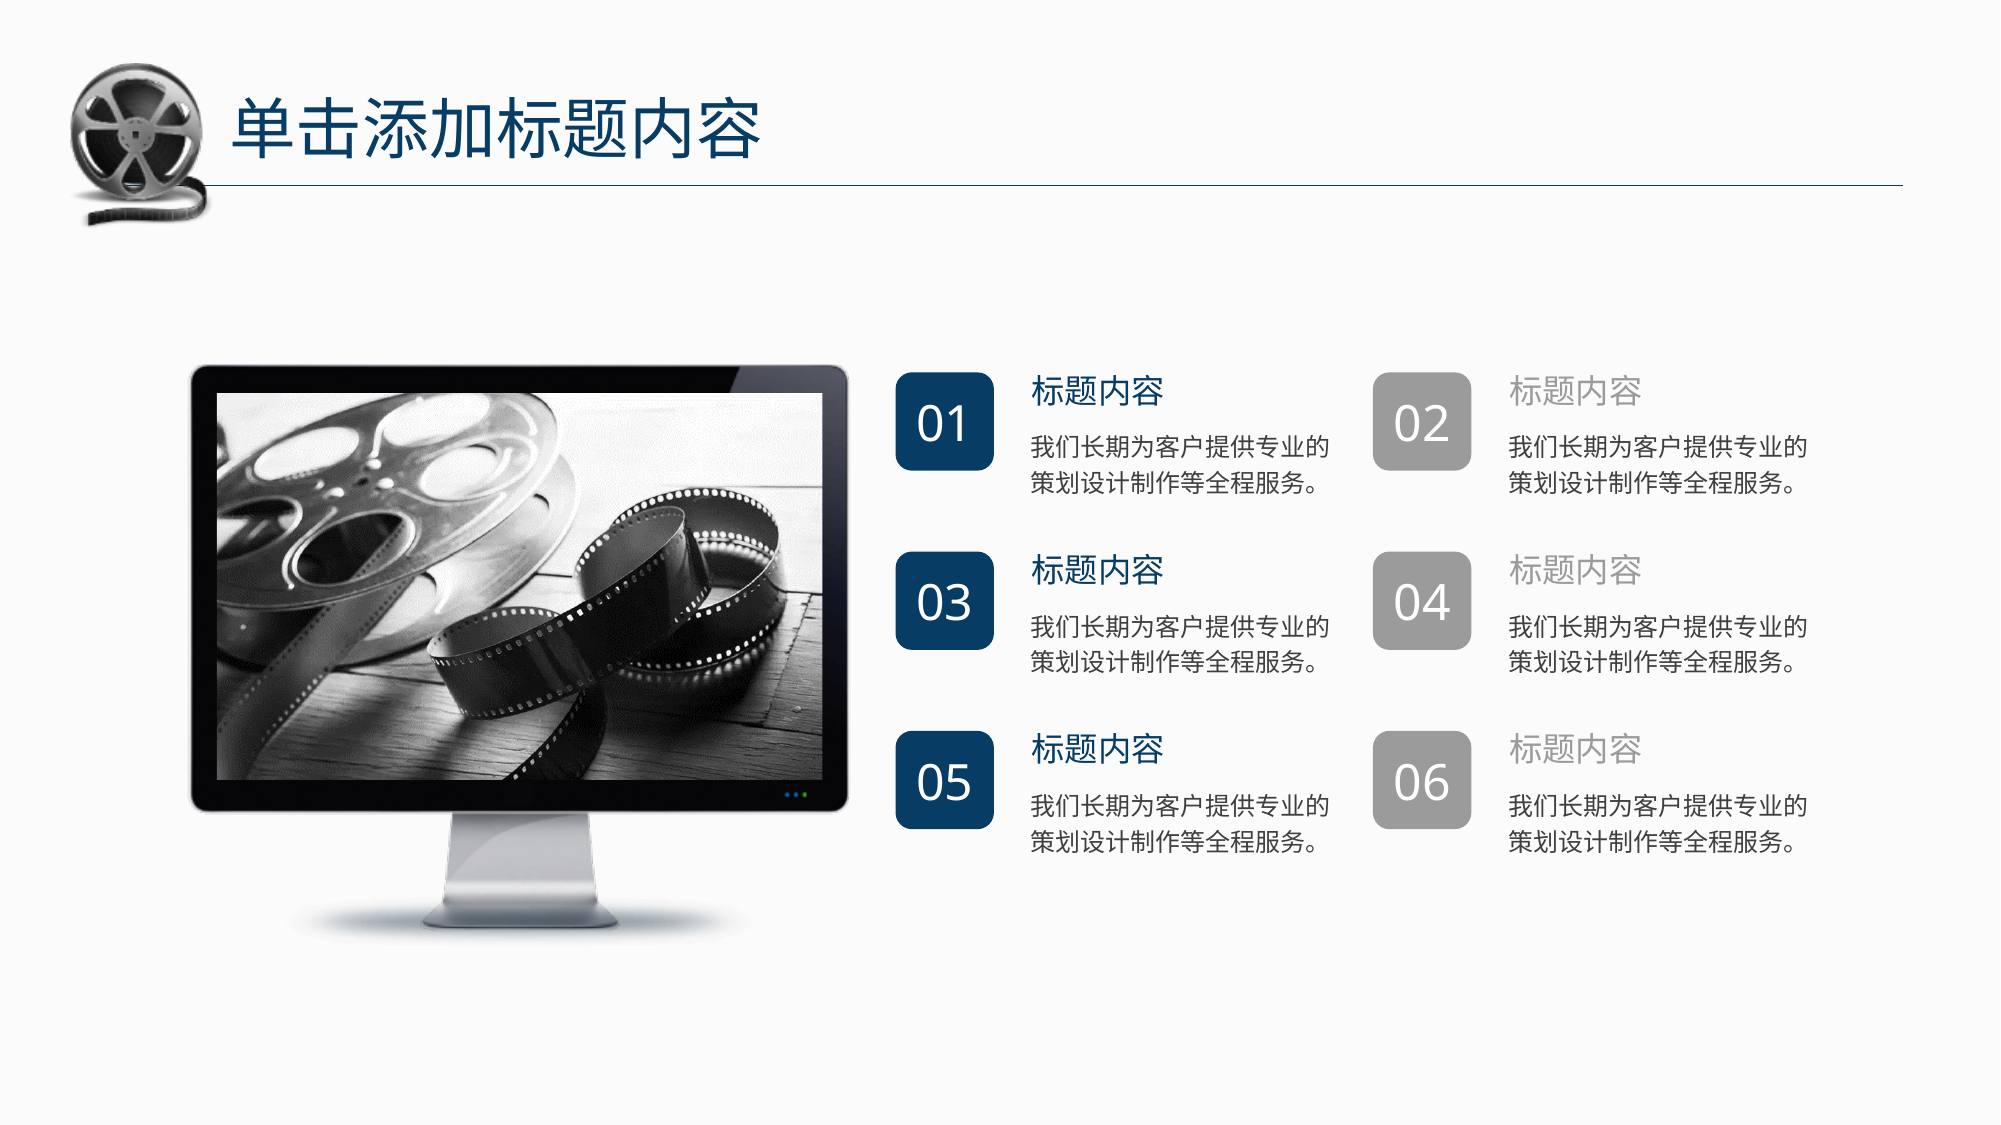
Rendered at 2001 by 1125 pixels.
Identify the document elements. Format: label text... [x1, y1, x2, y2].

text_box 我们长期为客户提供专业的策划设计制作等全程服务。 [1016, 418, 1362, 505]
text_box 标题内容 [1017, 362, 1180, 418]
text_box 我们长期为客户提供专业的策划设计制作等全程服务。 [1016, 776, 1362, 864]
text_box 06 [1372, 730, 1472, 830]
text_box 04 [1372, 551, 1472, 650]
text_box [165, 364, 874, 953]
text_box 标题内容 [1017, 541, 1180, 597]
text_box 标题内容 [1494, 541, 1658, 597]
text_box 我们长期为客户提供专业的策划设计制作等全程服务。 [1493, 776, 1839, 864]
text_box 05 [895, 730, 994, 830]
text_box 01 [895, 372, 994, 471]
text_box 标题内容 [1017, 721, 1180, 776]
text_box 我们长期为客户提供专业的策划设计制作等全程服务。 [1493, 418, 1839, 505]
text_box 单击添加标题内容 [214, 79, 929, 175]
text_box 我们长期为客户提供专业的策划设计制作等全程服务。 [1016, 597, 1362, 685]
text_box 标题内容 [1494, 721, 1658, 776]
text_box 02 [1372, 372, 1472, 471]
picture [0, 0, 2000, 1125]
text_box 我们长期为客户提供专业的策划设计制作等全程服务。 [1493, 597, 1839, 685]
text_box 03 [895, 551, 994, 650]
text_box 标题内容 [1494, 362, 1658, 418]
